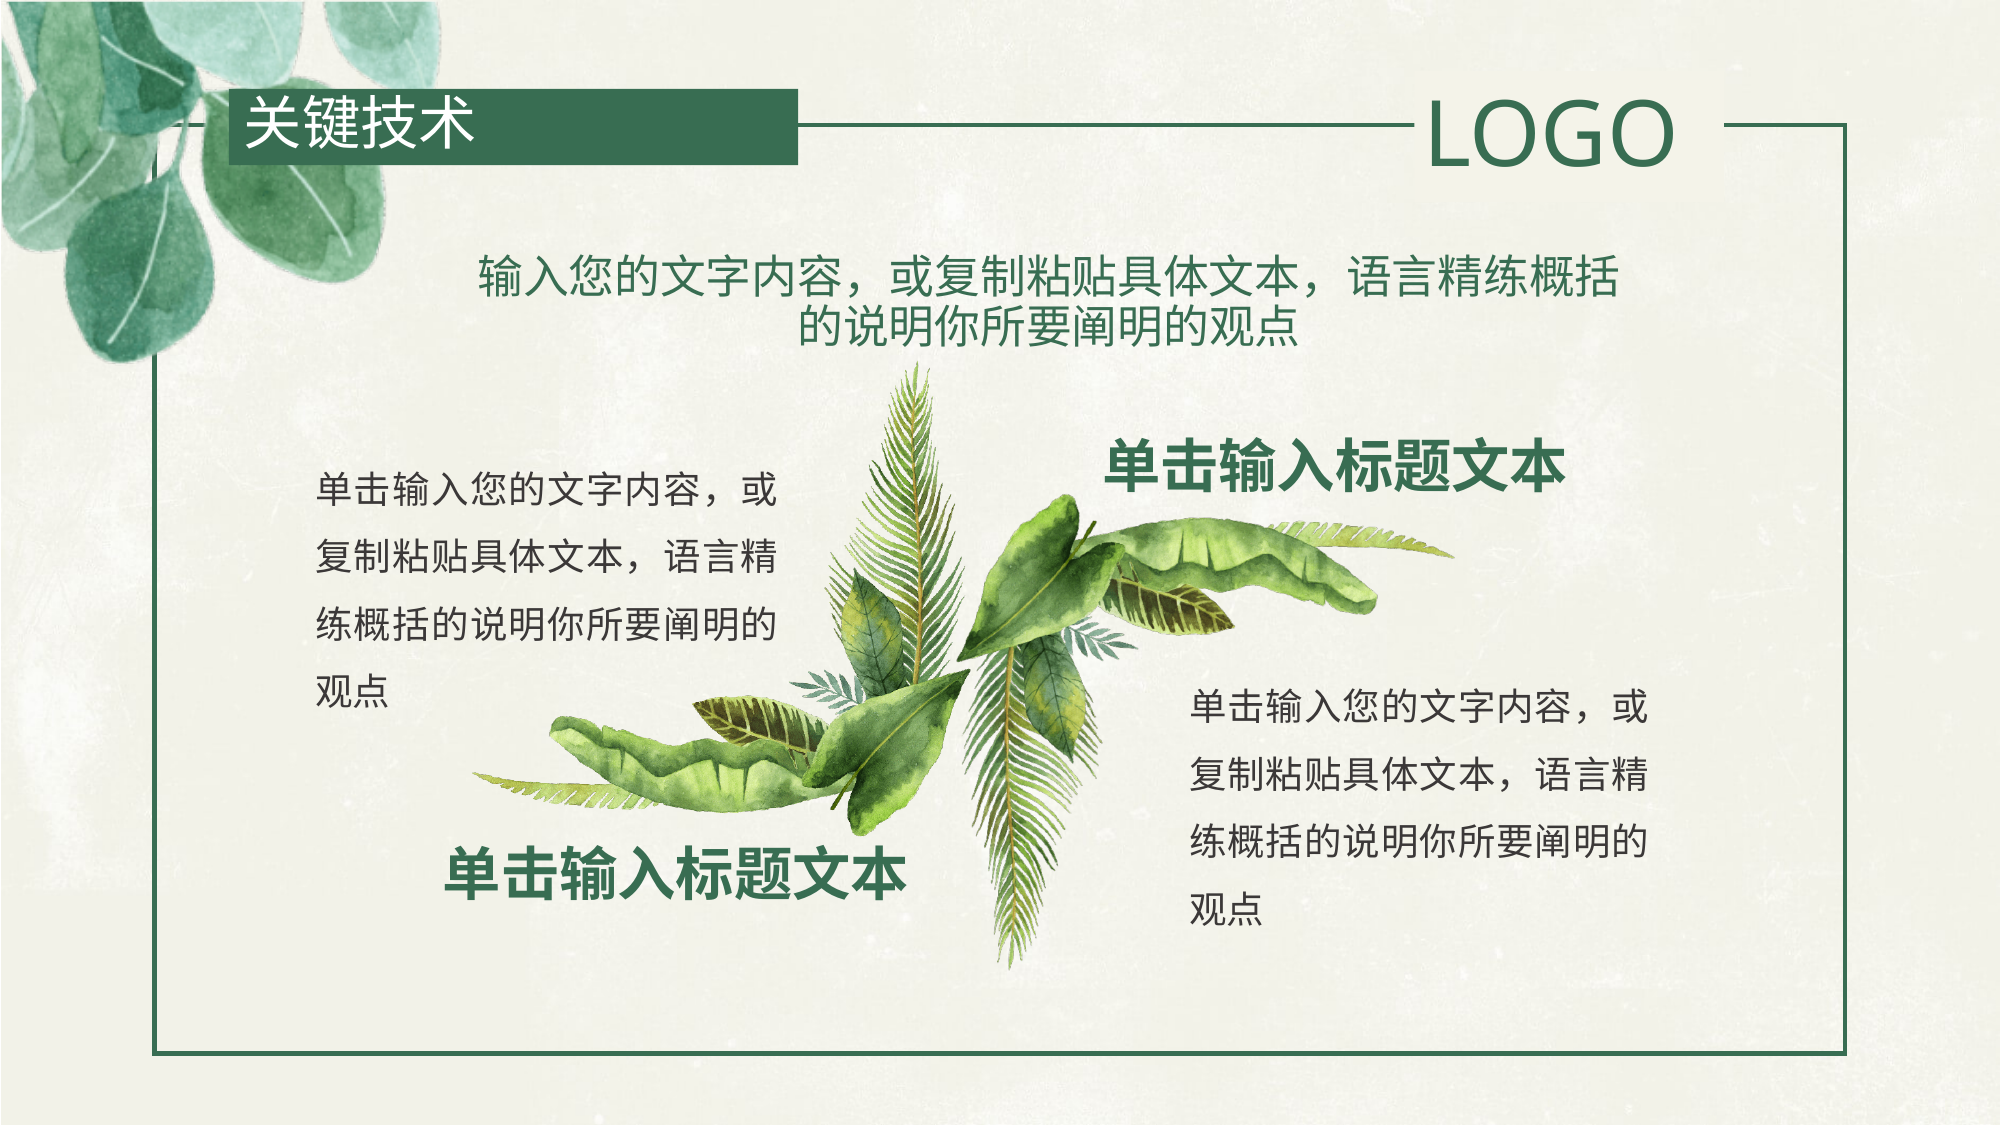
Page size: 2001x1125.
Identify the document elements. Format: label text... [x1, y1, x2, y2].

text_box 输入您的文字内容，或复制粘贴具体文本，语言精练概括的说明你所要阐明的观点 [475, 252, 1623, 353]
picture [1, 0, 2000, 1125]
text_box 单击输入您的文字内容，或复制粘贴具体文本，语言精练概括的说明你所要阐明的观点 [315, 443, 444, 714]
text_box 单击输入您的文字内容，或复制粘贴具体文本，语言精练概括的说明你所要阐明的观点 [1482, 660, 1650, 931]
text_box 单击输入标题文本 [376, 836, 909, 907]
text_box 单击输入标题文本 [1102, 428, 1650, 499]
title 关键技术 [228, 88, 798, 164]
